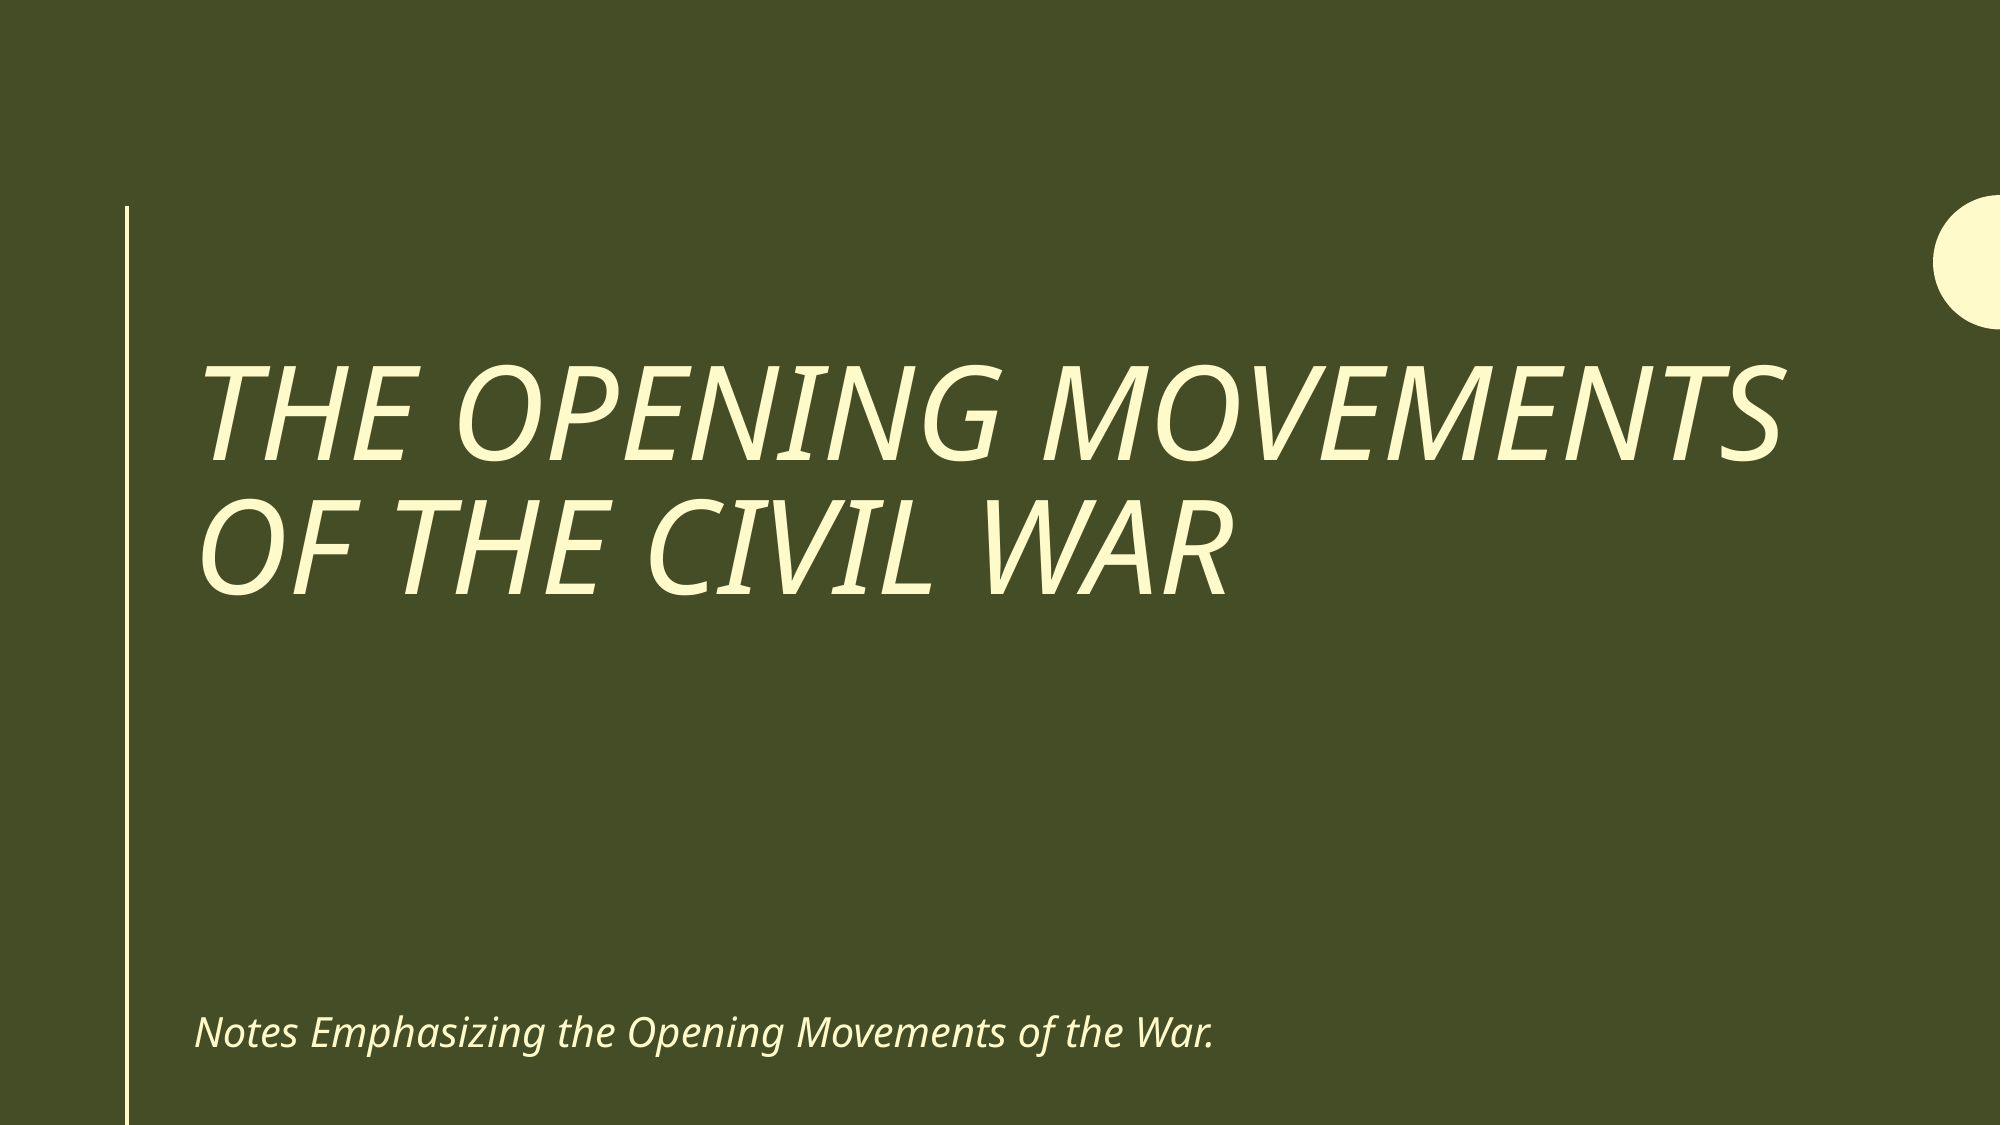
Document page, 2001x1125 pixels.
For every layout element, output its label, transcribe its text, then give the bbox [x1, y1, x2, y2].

title The opening movements of the civil war [178, 346, 1870, 698]
subtitle Notes Emphasizing the Opening Movements of the War. [178, 990, 1333, 1107]
